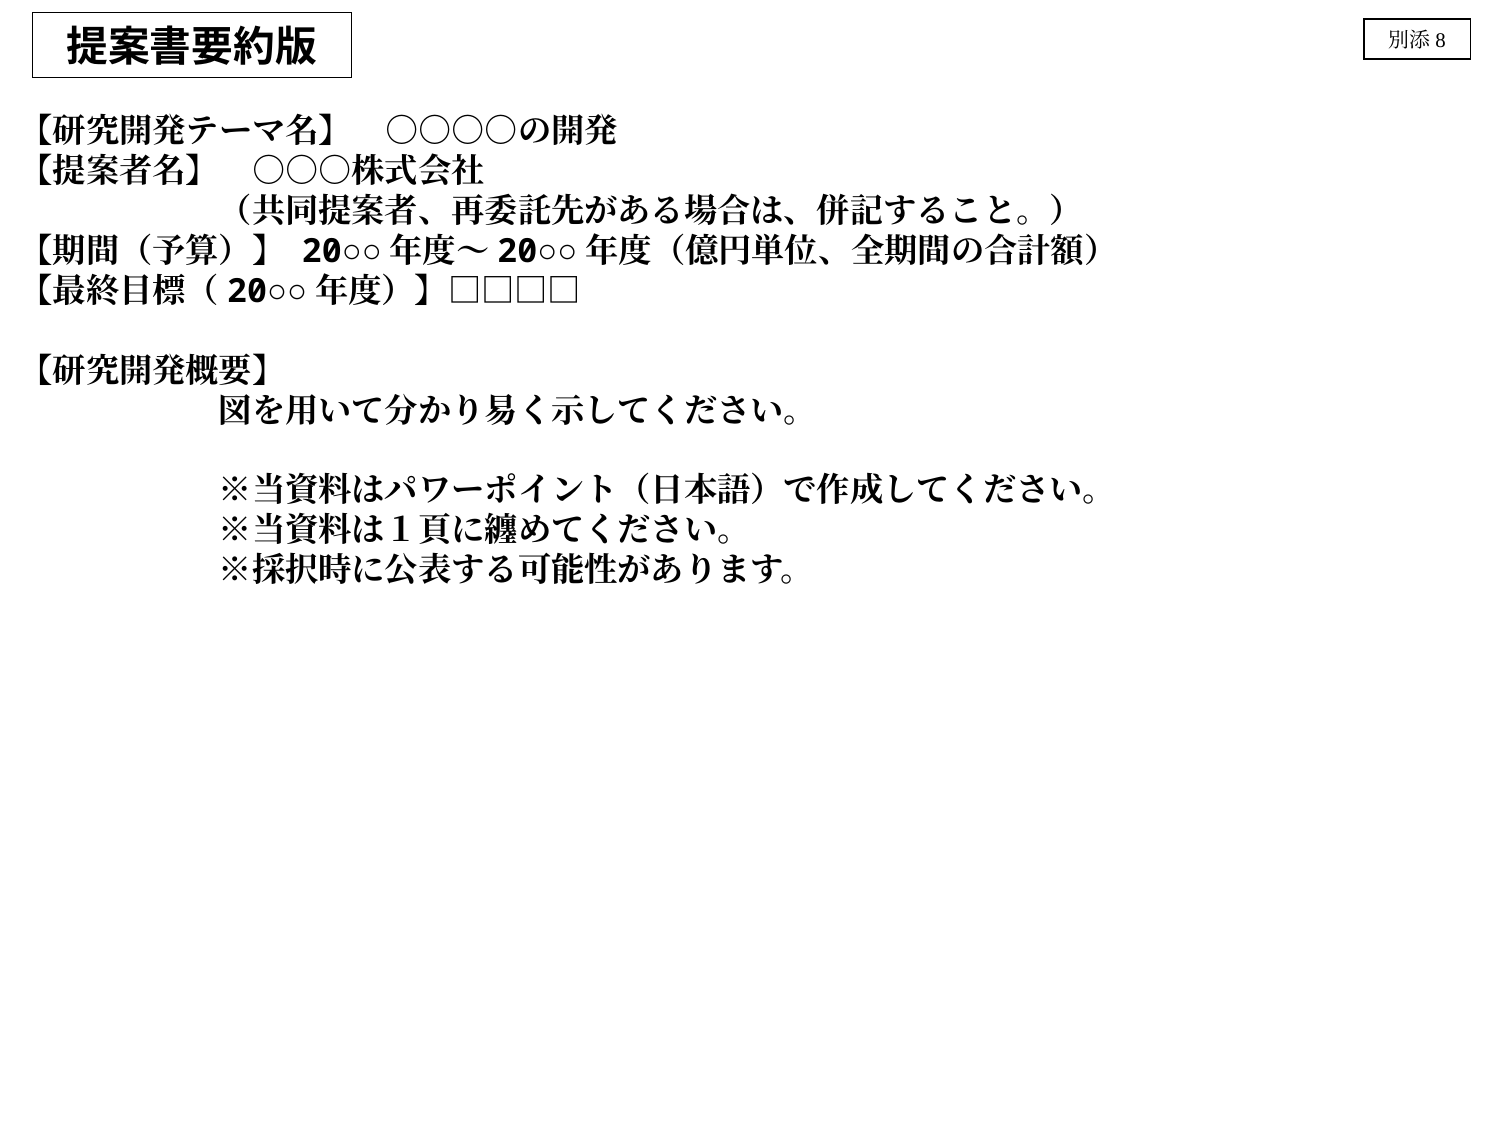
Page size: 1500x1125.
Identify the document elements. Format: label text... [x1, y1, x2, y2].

text_box 別添8 [1364, 19, 1471, 60]
text_box 【研究開発テーマ名】 ○○○○の開発 【提案者名】 ○○○株式会社 （共同提案者、再委託先がある場合は、併記すること。） 【期間（予算）】 20○○年度～20○○年度（億円単位、全期間の合計額） 【最終目標（20○○年度）】□□□□ 【研究開発概要】 図を用いて分かり易く示してください。 ※当資料はパワーポイント（日本語）で作成してください。 ※当資料は１頁に纏めてください。 ※採択時に公表する可能性があります。 [4, 101, 1500, 929]
text_box 提案書要約版 [32, 12, 352, 78]
